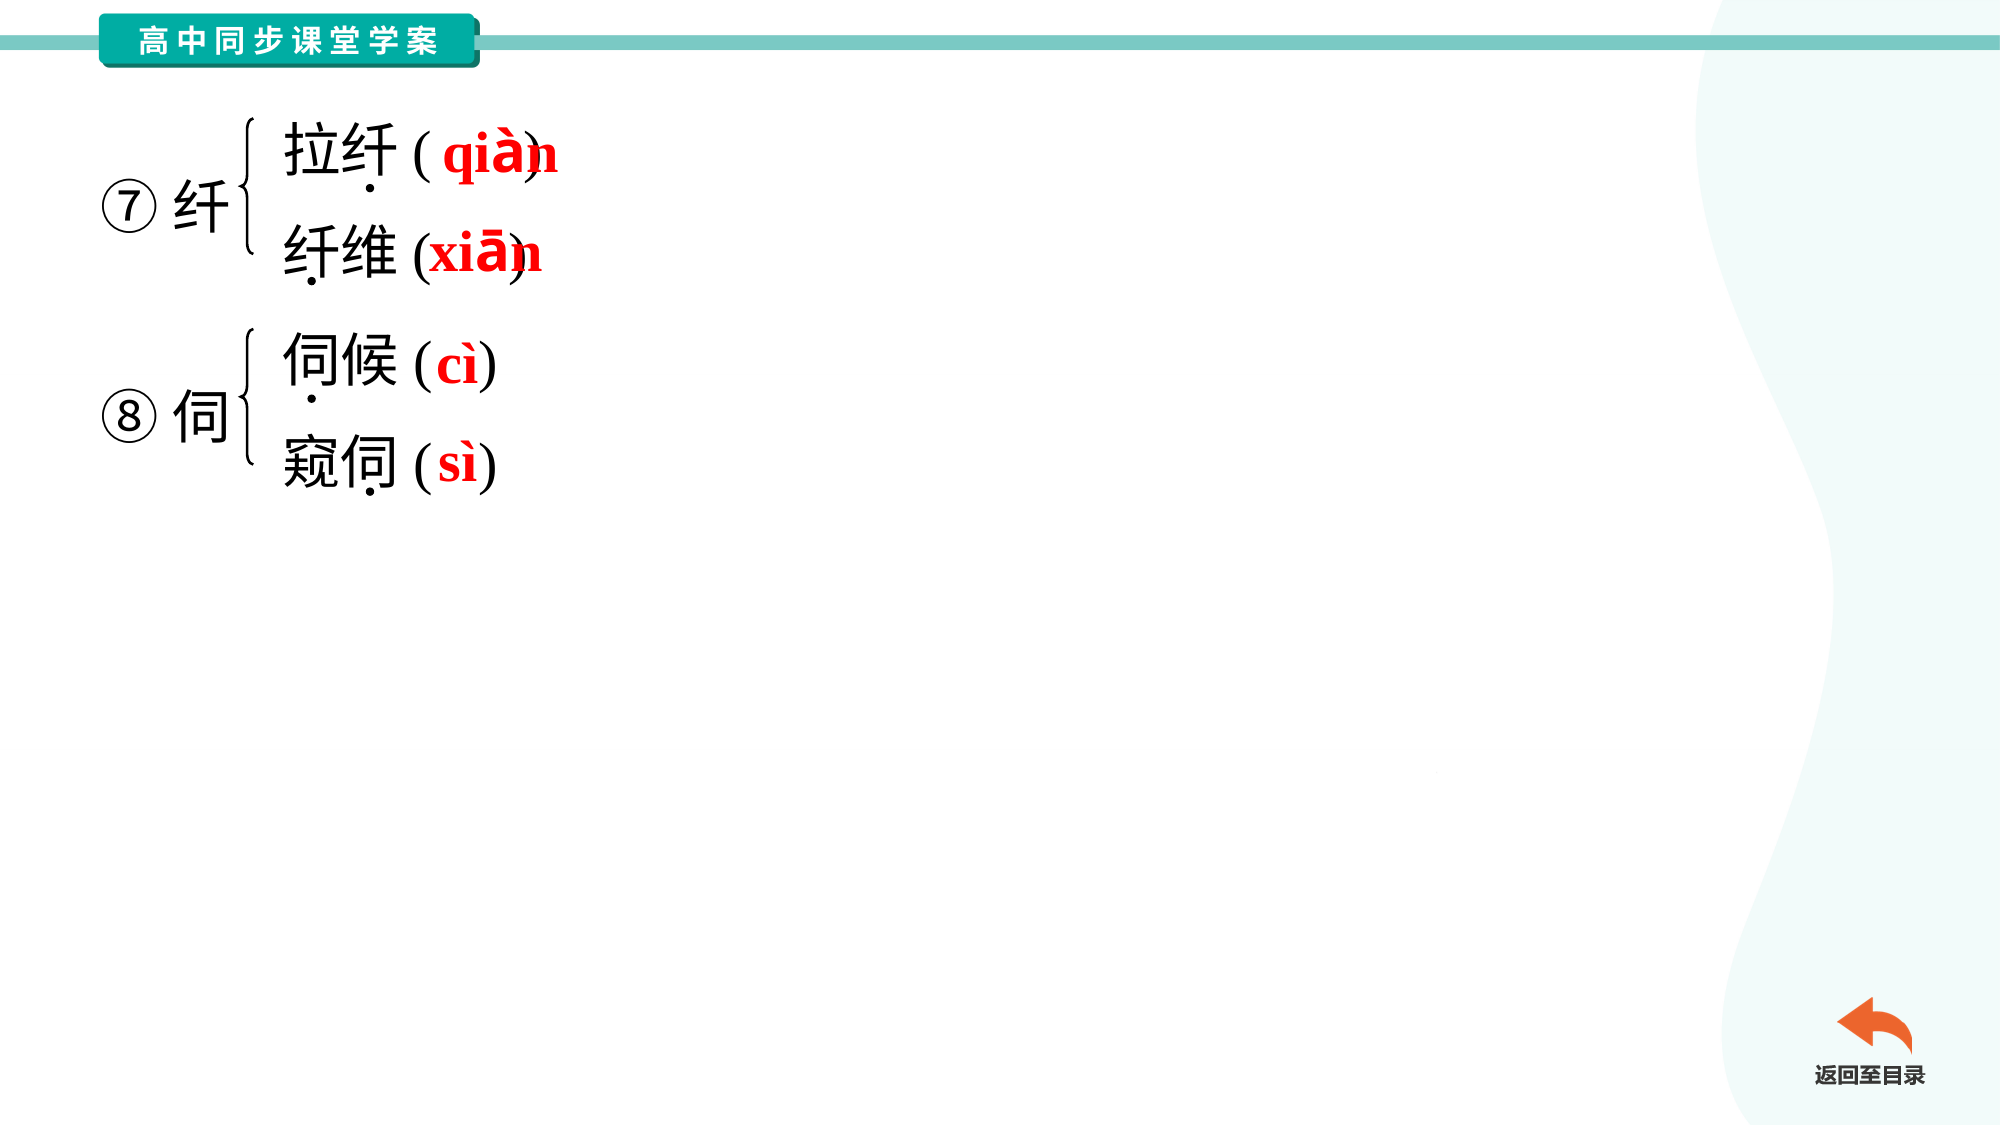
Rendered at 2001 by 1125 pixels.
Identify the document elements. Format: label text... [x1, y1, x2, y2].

text_box [365, 183, 375, 193]
text_box 伺候( ) 窥伺( ) [282, 287, 555, 485]
text_box [365, 487, 375, 496]
text_box [239, 117, 254, 255]
text_box cì [415, 288, 500, 384]
text_box ⑧伺 [100, 344, 245, 451]
text_box [307, 276, 316, 286]
text_box qiàn [423, 78, 577, 172]
text_box ⑦纤 [100, 133, 245, 240]
text_box [307, 394, 316, 403]
picture [0, 0, 2000, 1125]
text_box [239, 328, 254, 466]
text_box xiān [411, 180, 561, 272]
text_box sì [417, 391, 499, 483]
text_box 拉纤( ) 纤维( ) [282, 76, 643, 274]
